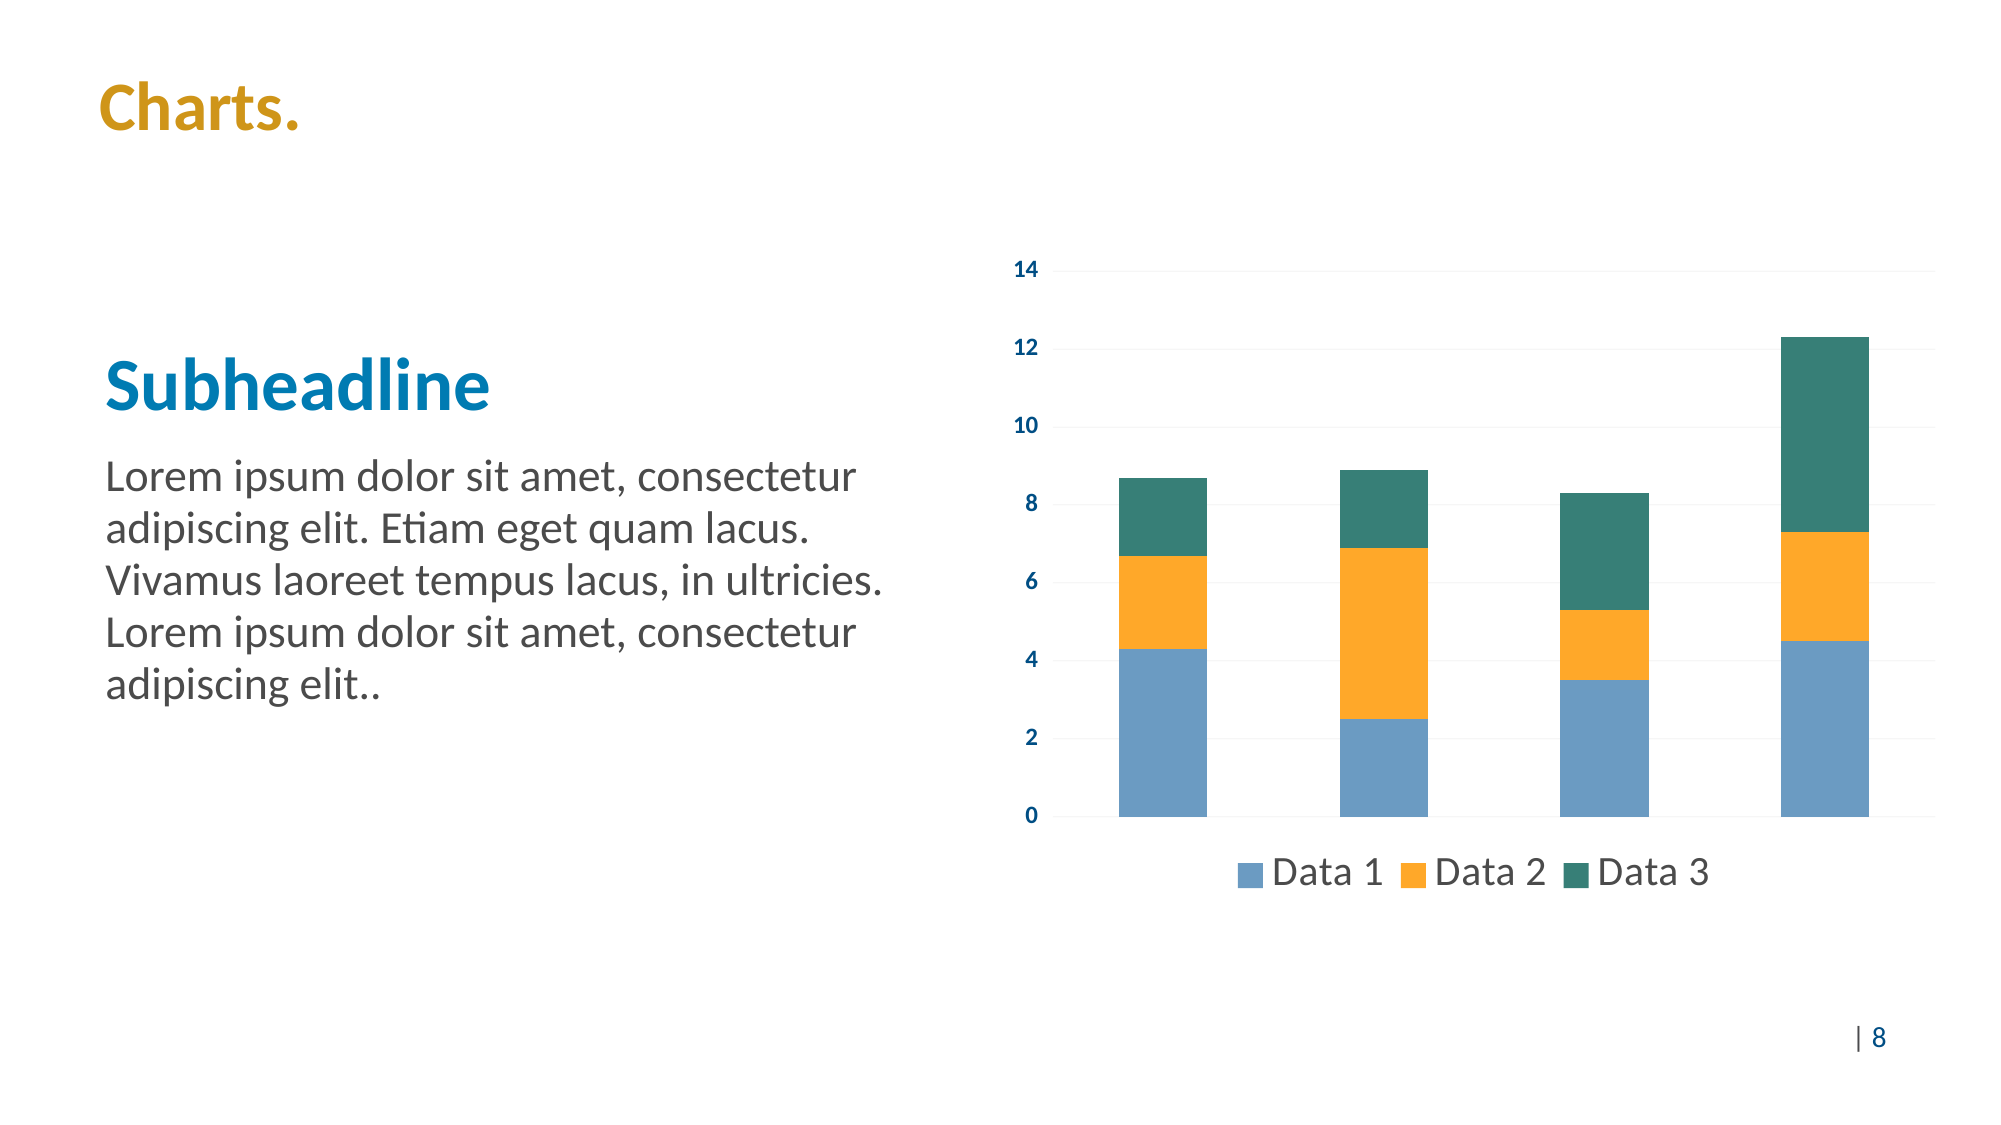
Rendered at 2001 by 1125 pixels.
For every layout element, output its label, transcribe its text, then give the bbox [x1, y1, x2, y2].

text_box Subheadline [105, 335, 943, 426]
chart [993, 245, 1955, 913]
text_box Lorem ipsum dolor sit amet, consectetur adipiscing elit. Etiam eget quam lacus. Vivamus laoreet tempus lacus, in ultricies. Lorem ipsum dolor sit amet, consectetur adipiscing elit.. [105, 448, 909, 875]
title Charts. [84, 63, 1295, 154]
